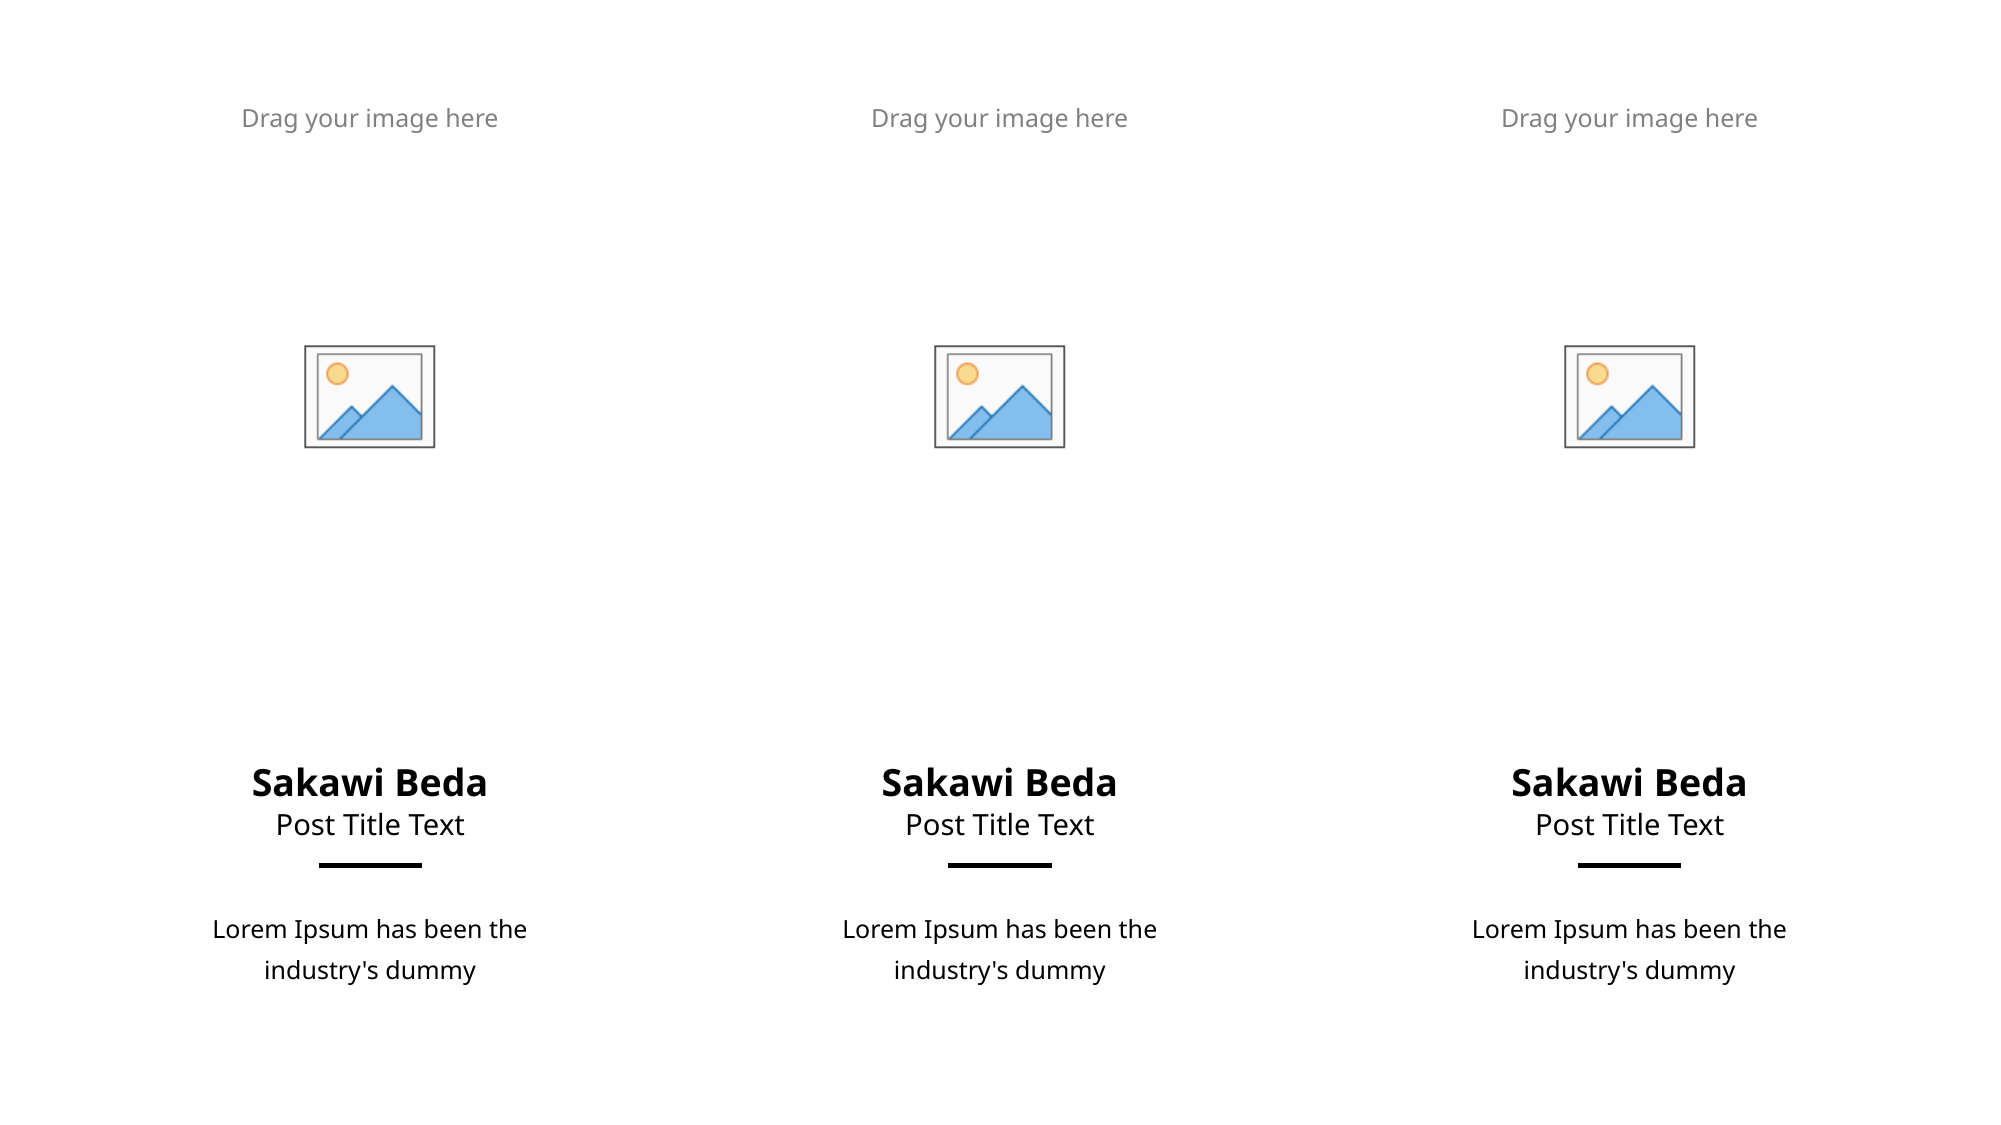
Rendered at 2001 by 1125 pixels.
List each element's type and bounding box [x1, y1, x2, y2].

picture [67, 94, 673, 700]
picture [697, 94, 1303, 700]
text_box [1443, 758, 1816, 990]
text_box [184, 758, 556, 990]
text_box [814, 758, 1186, 990]
picture [1327, 94, 1933, 700]
